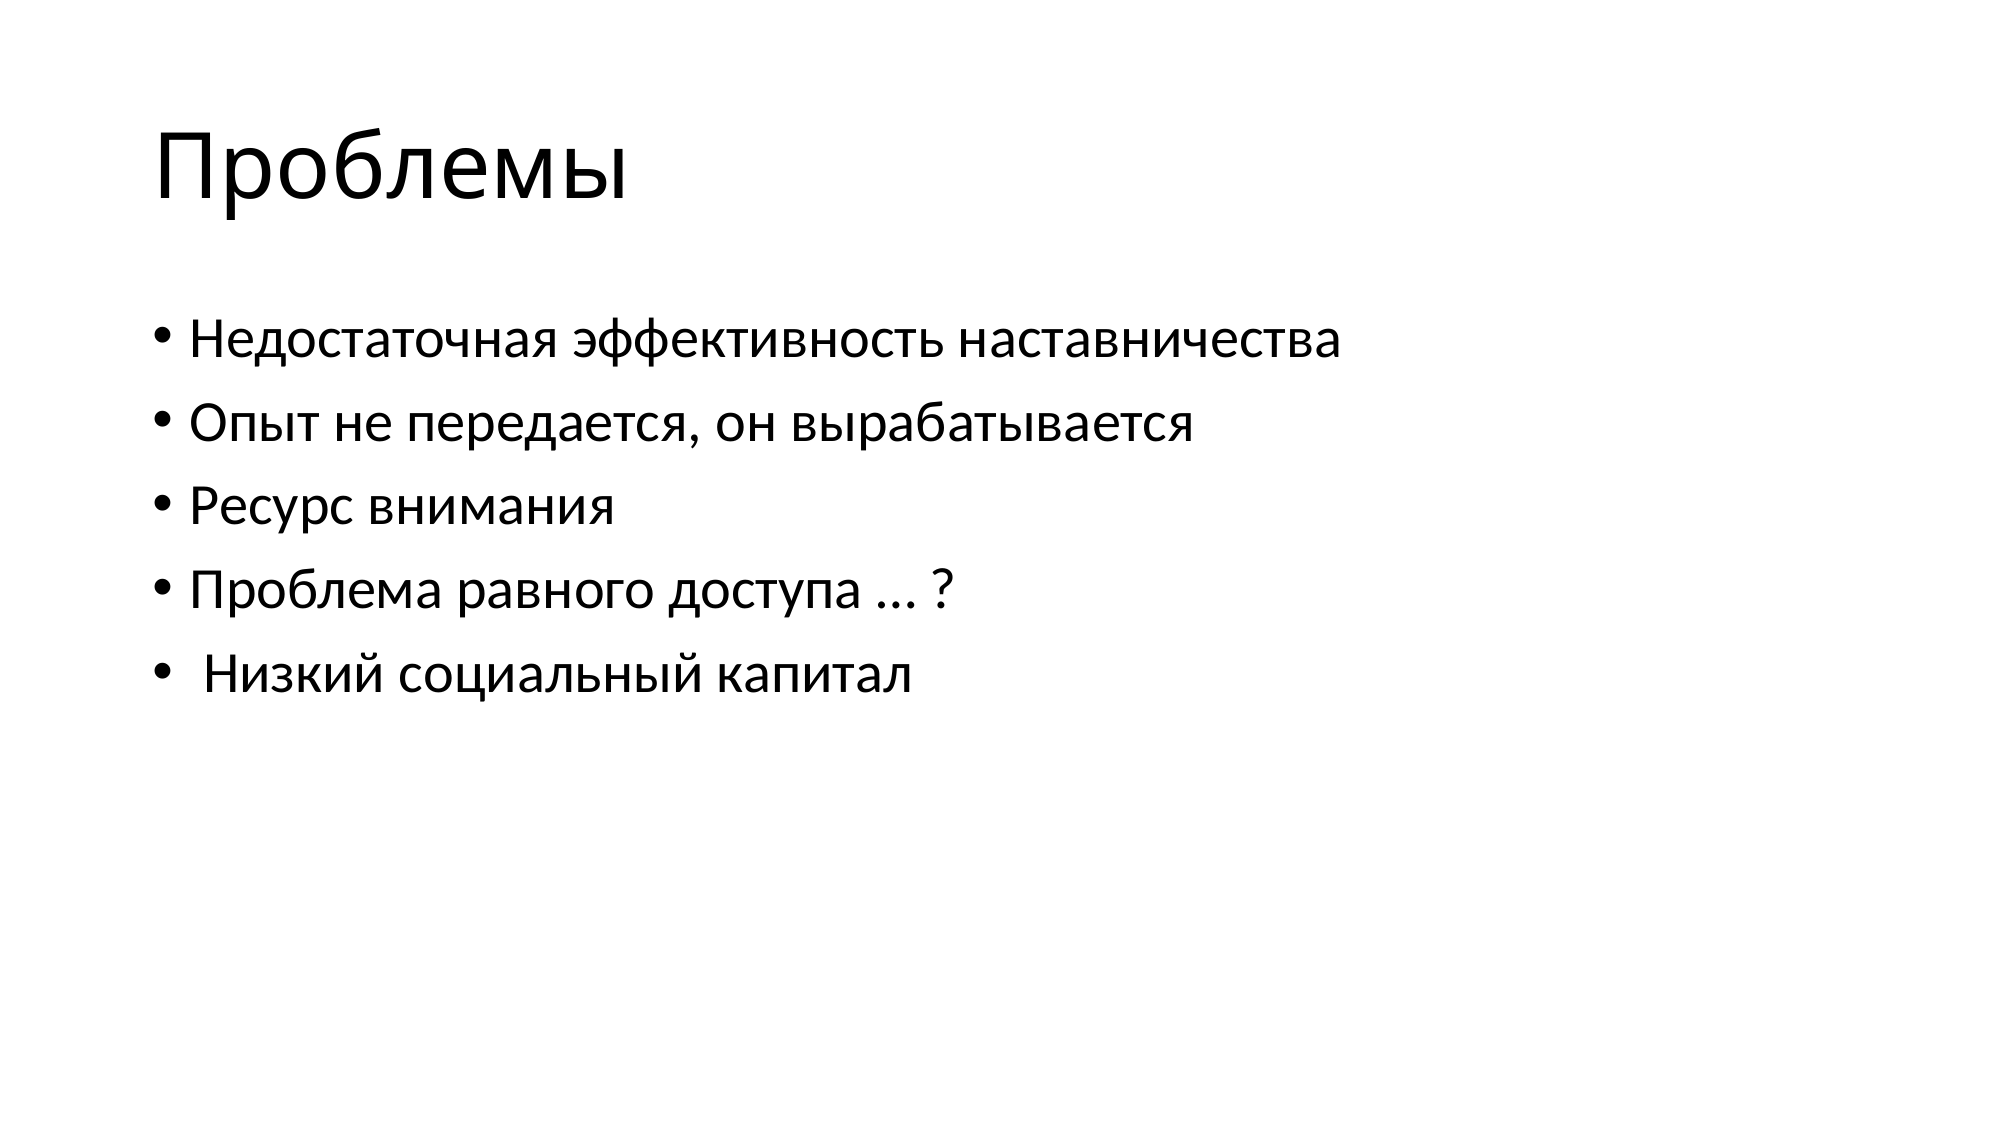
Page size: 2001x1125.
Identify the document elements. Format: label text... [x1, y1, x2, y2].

list Недостаточная эффективность наставничества Опыт не передается, он вырабатывается Ресурс внимания Проблема равного доступа … ? Низкий социальный капитал [137, 299, 1863, 1014]
title Проблемы [137, 59, 1863, 278]
